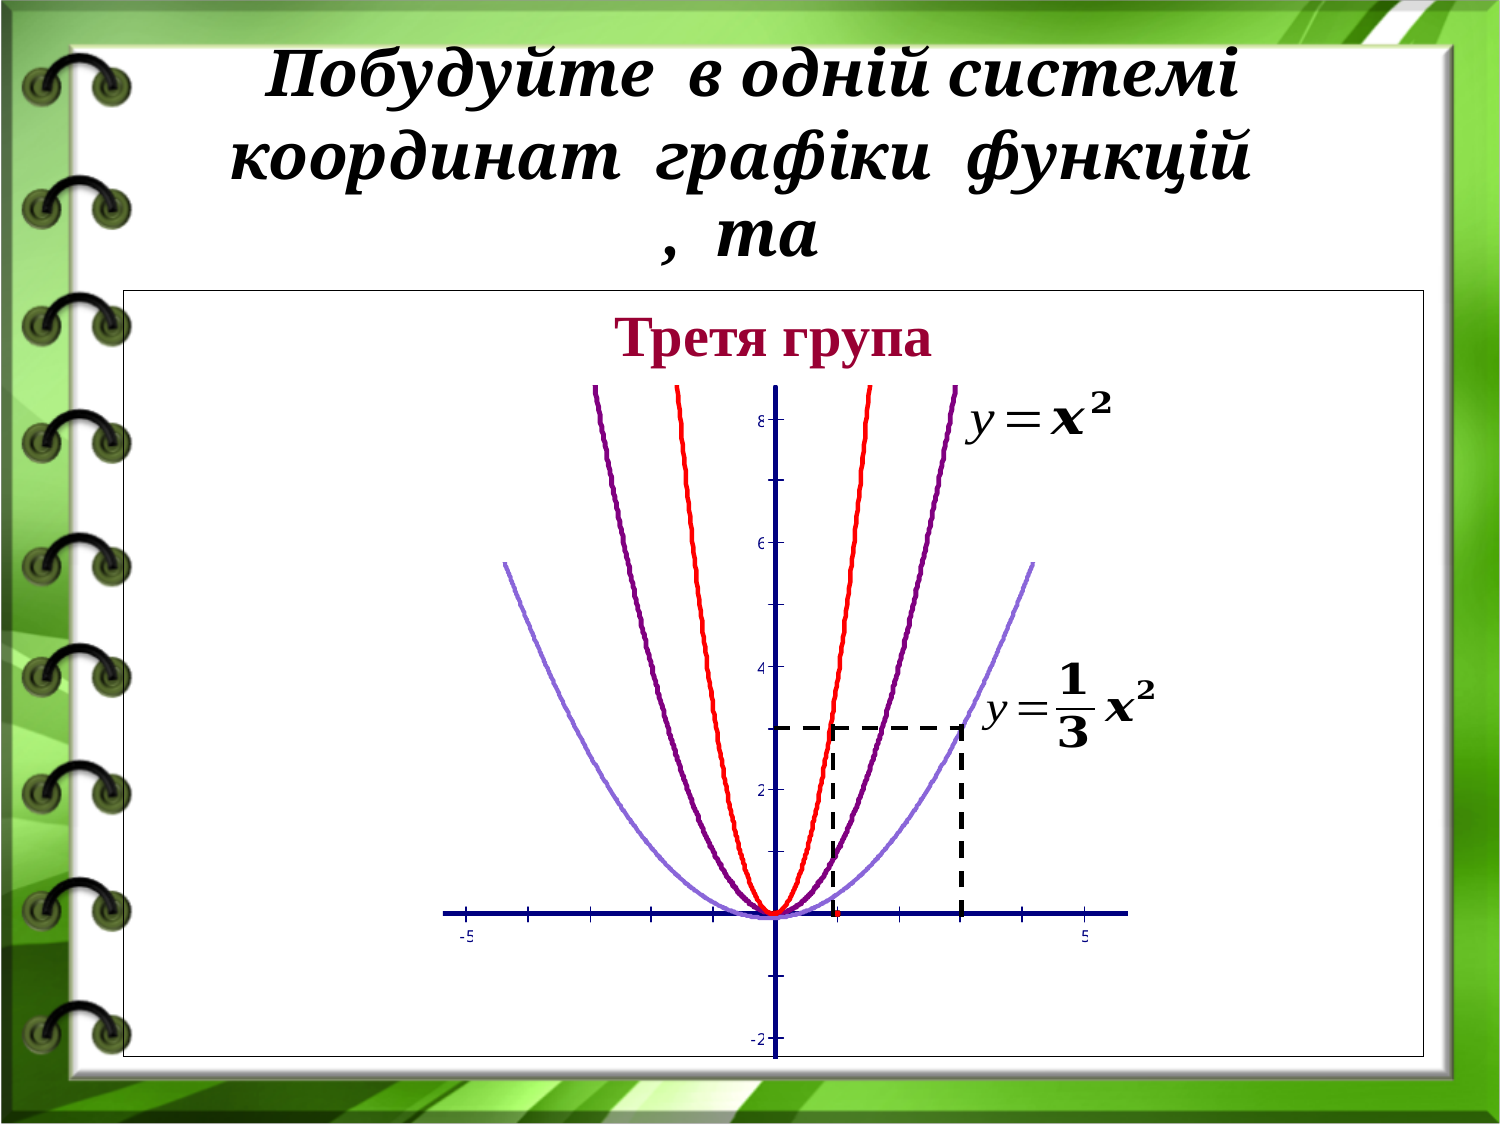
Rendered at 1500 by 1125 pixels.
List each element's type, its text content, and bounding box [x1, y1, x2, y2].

title [86, 33, 1471, 161]
list Третя група [123, 290, 1424, 1057]
picture [0, 0, 1500, 1125]
